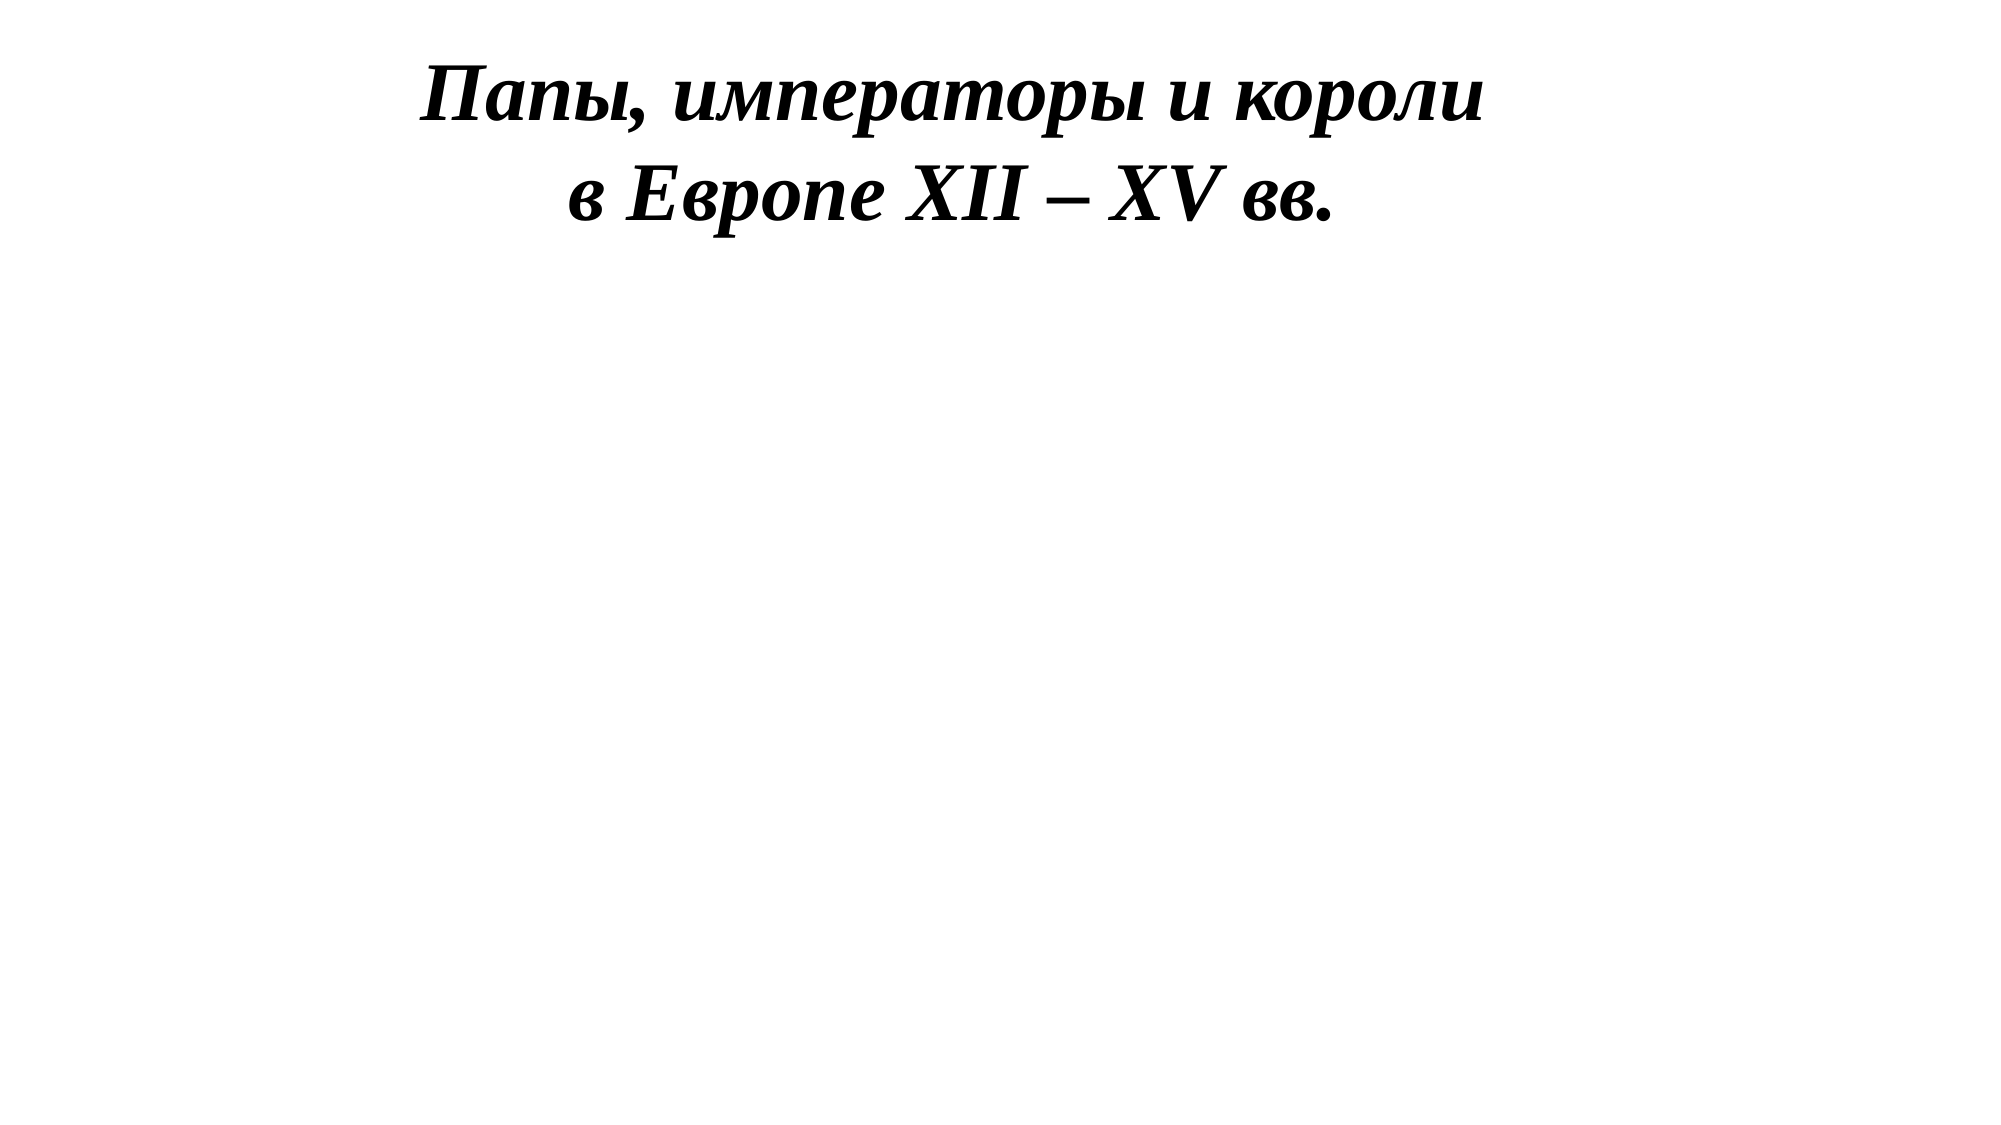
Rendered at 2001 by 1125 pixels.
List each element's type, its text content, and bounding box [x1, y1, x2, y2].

text_box Папы, императоры и короли в Европе XII – XV вв. [384, 29, 1523, 245]
